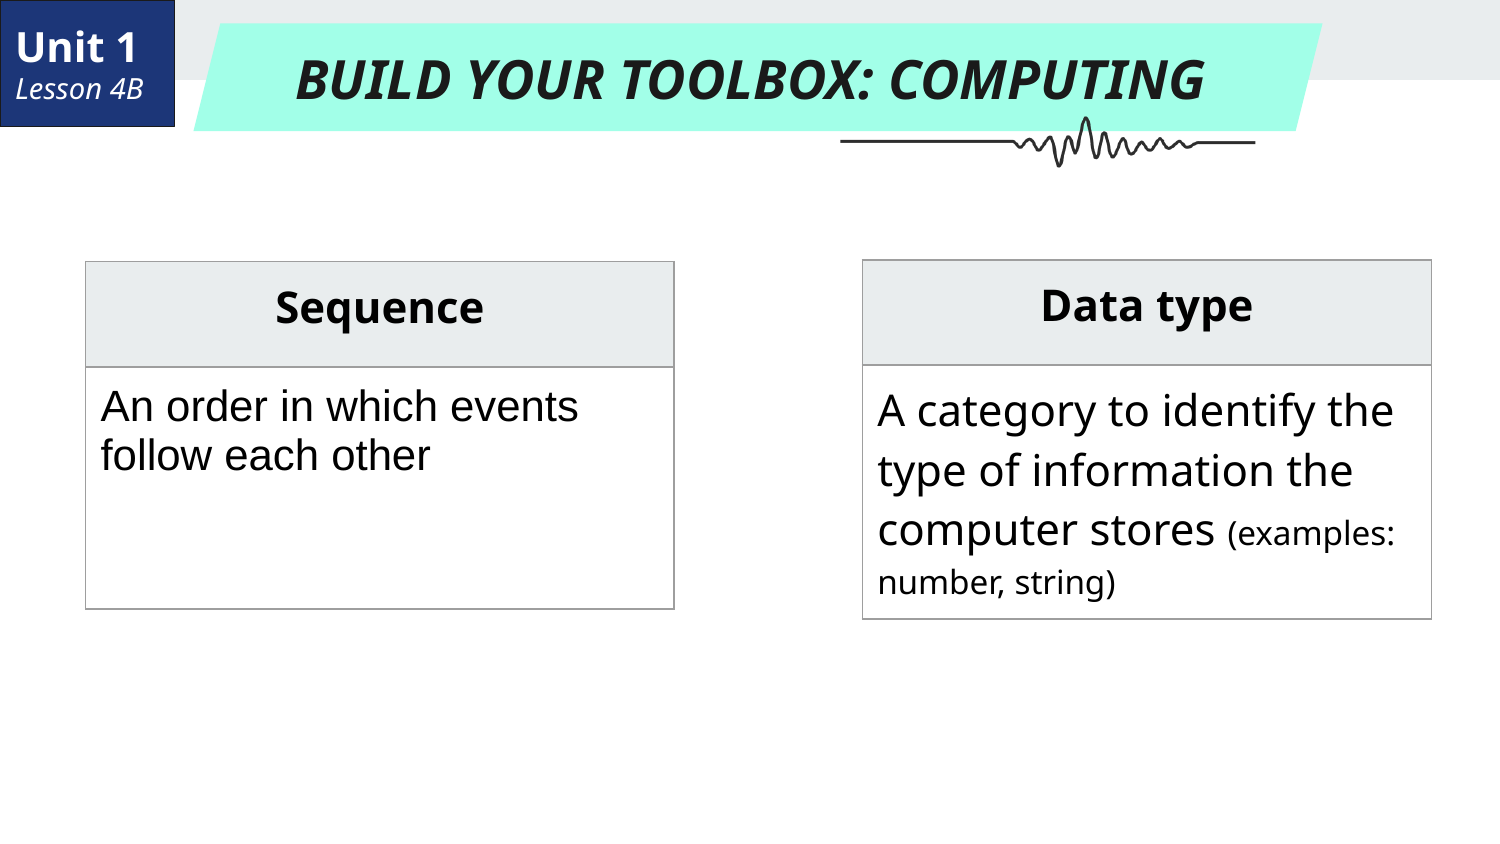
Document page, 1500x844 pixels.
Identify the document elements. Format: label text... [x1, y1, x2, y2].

title BUILD YOUR TOOLBOX: COMPUTING [175, 30, 1457, 125]
text_box [1260, 125, 1298, 132]
text_box Unit 1 Lesson 4B [0, 0, 175, 127]
picture [840, 108, 1256, 172]
table_header Sequence [86, 262, 673, 366]
text_box [193, 125, 835, 132]
table_header Data type [863, 261, 1431, 364]
table_cell A category to identify the type of information the computer stores (examples: number, string) [863, 366, 1431, 618]
text_box [218, 23, 1323, 30]
table_cell An order in which events follow each other [86, 368, 673, 608]
